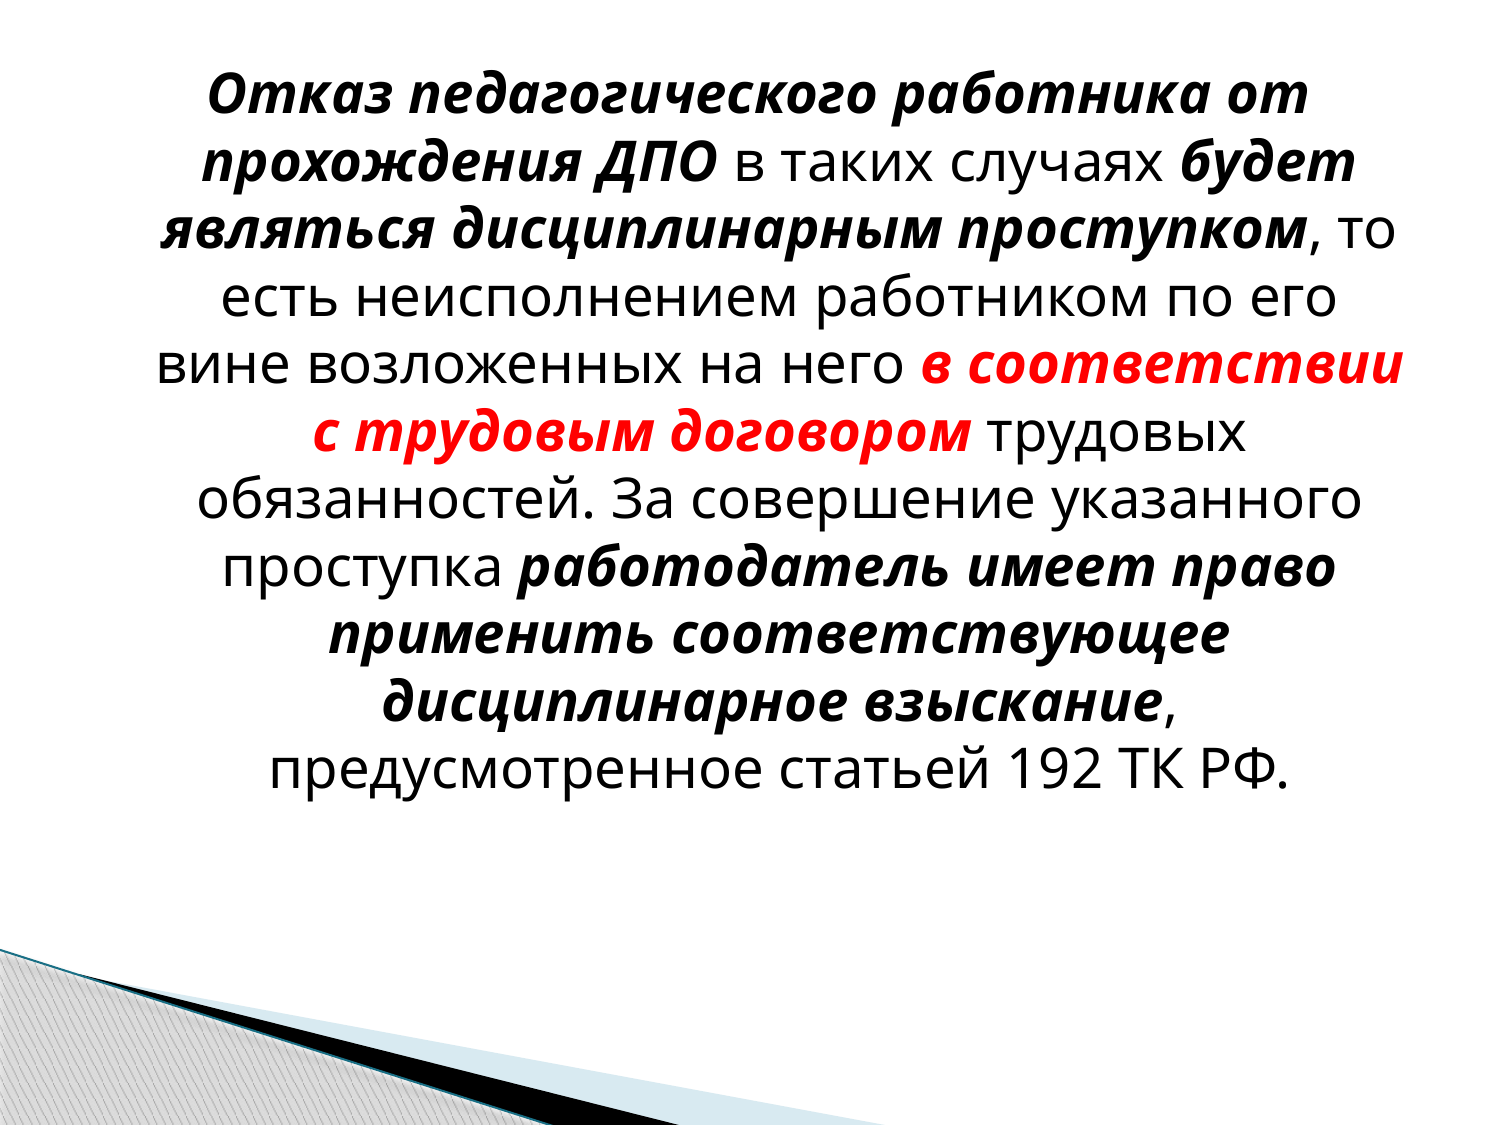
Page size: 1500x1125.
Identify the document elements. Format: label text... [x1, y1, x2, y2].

list Отказ педагогического работника от прохождения ДПО в таких случаях будет являться дисциплинарным проступком, то есть неисполнением работником по его вине возложенных на него в соответствии с трудовым договором трудовых обязанностей. За совершение указанного проступка работодатель имеет право применить соответствующее дисциплинарное взыскание, предусмотренное статьей 192 ТК РФ. [75, 50, 1425, 1005]
